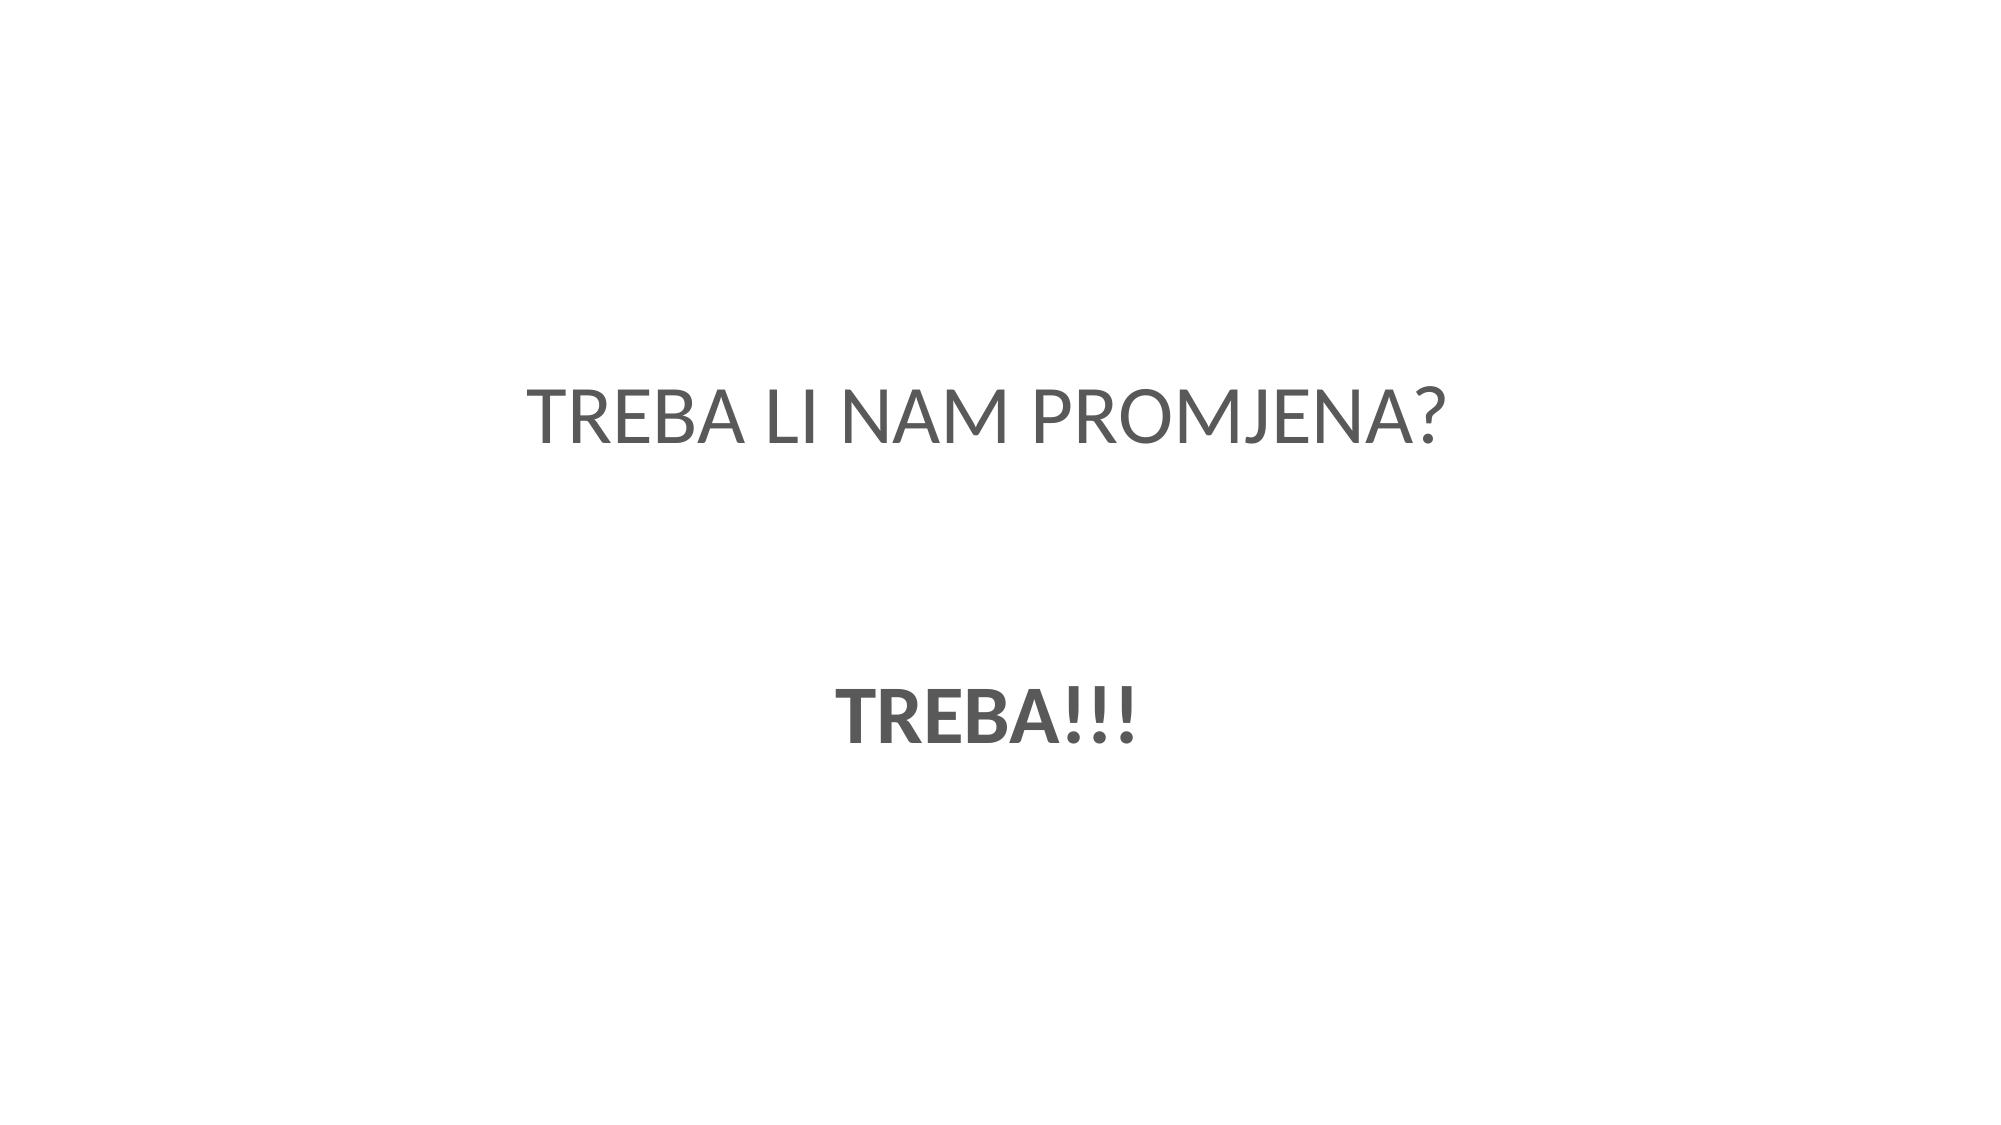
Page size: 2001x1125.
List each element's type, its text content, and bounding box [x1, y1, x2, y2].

text_box TREBA LI NAM PROMJENA? TREBA!!! [46, 303, 1931, 768]
